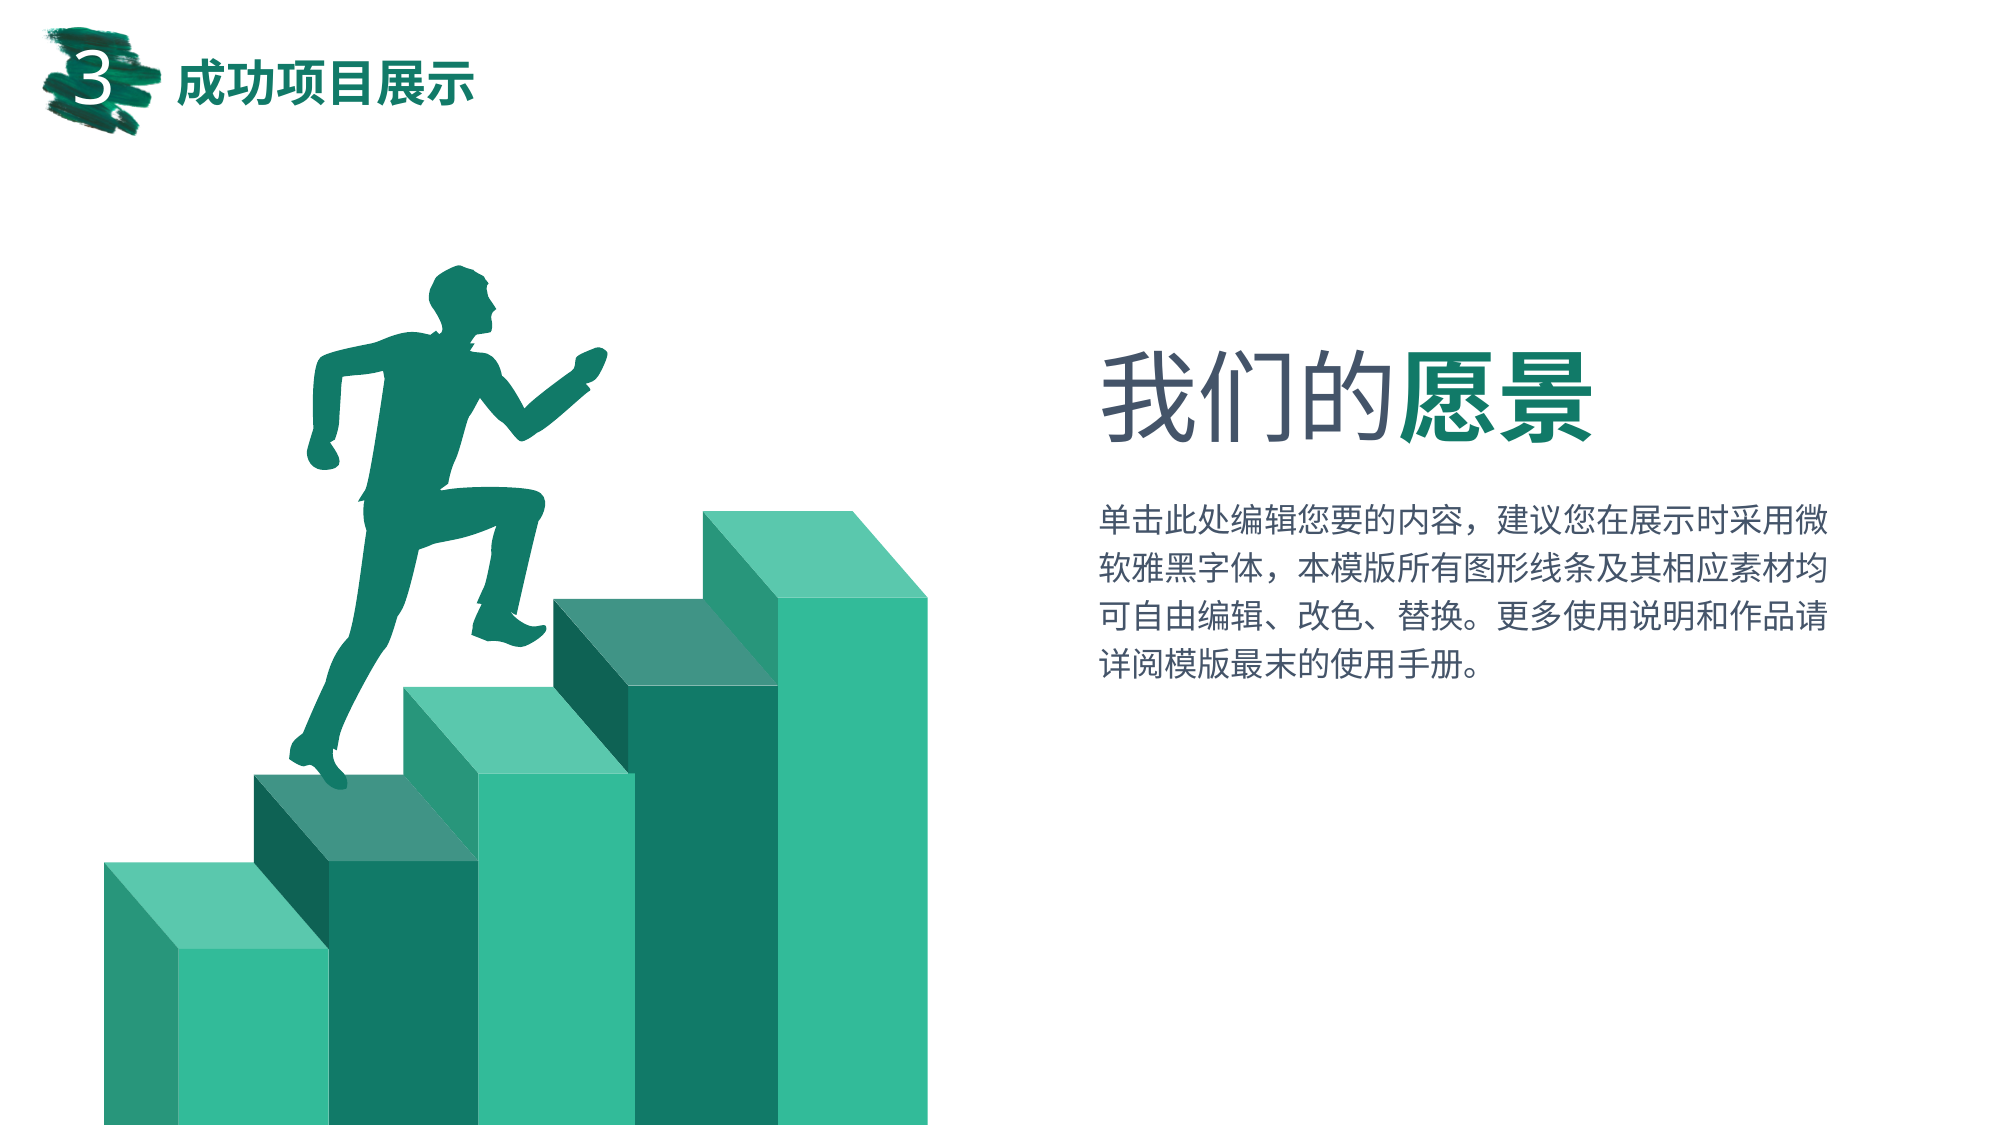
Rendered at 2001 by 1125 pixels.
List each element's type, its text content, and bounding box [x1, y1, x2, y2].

text_box 我们的愿景 [1098, 334, 1942, 455]
text_box [253, 774, 479, 862]
text_box [328, 862, 479, 1125]
text_box [104, 862, 179, 1125]
text_box 成功项目展示 [168, 43, 533, 119]
text_box [629, 686, 778, 1125]
text_box [478, 773, 635, 1125]
text_box [778, 598, 928, 1125]
text_box [253, 775, 329, 950]
text_box [702, 512, 778, 684]
text_box [403, 686, 629, 774]
picture [42, 25, 163, 136]
text_box [702, 511, 928, 598]
text_box [553, 600, 629, 773]
text_box [403, 688, 478, 859]
text_box [553, 598, 778, 686]
text_box [179, 948, 328, 1125]
text_box [289, 265, 608, 790]
text_box 单击此处编辑您要的内容，建议您在展示时采用微软雅黑字体，本模版所有图形线条及其相应素材均可自由编辑、改色、替换。更多使用说明和作品请详阅模版最末的使用手册。 [1098, 491, 1837, 684]
text_box [105, 862, 326, 948]
